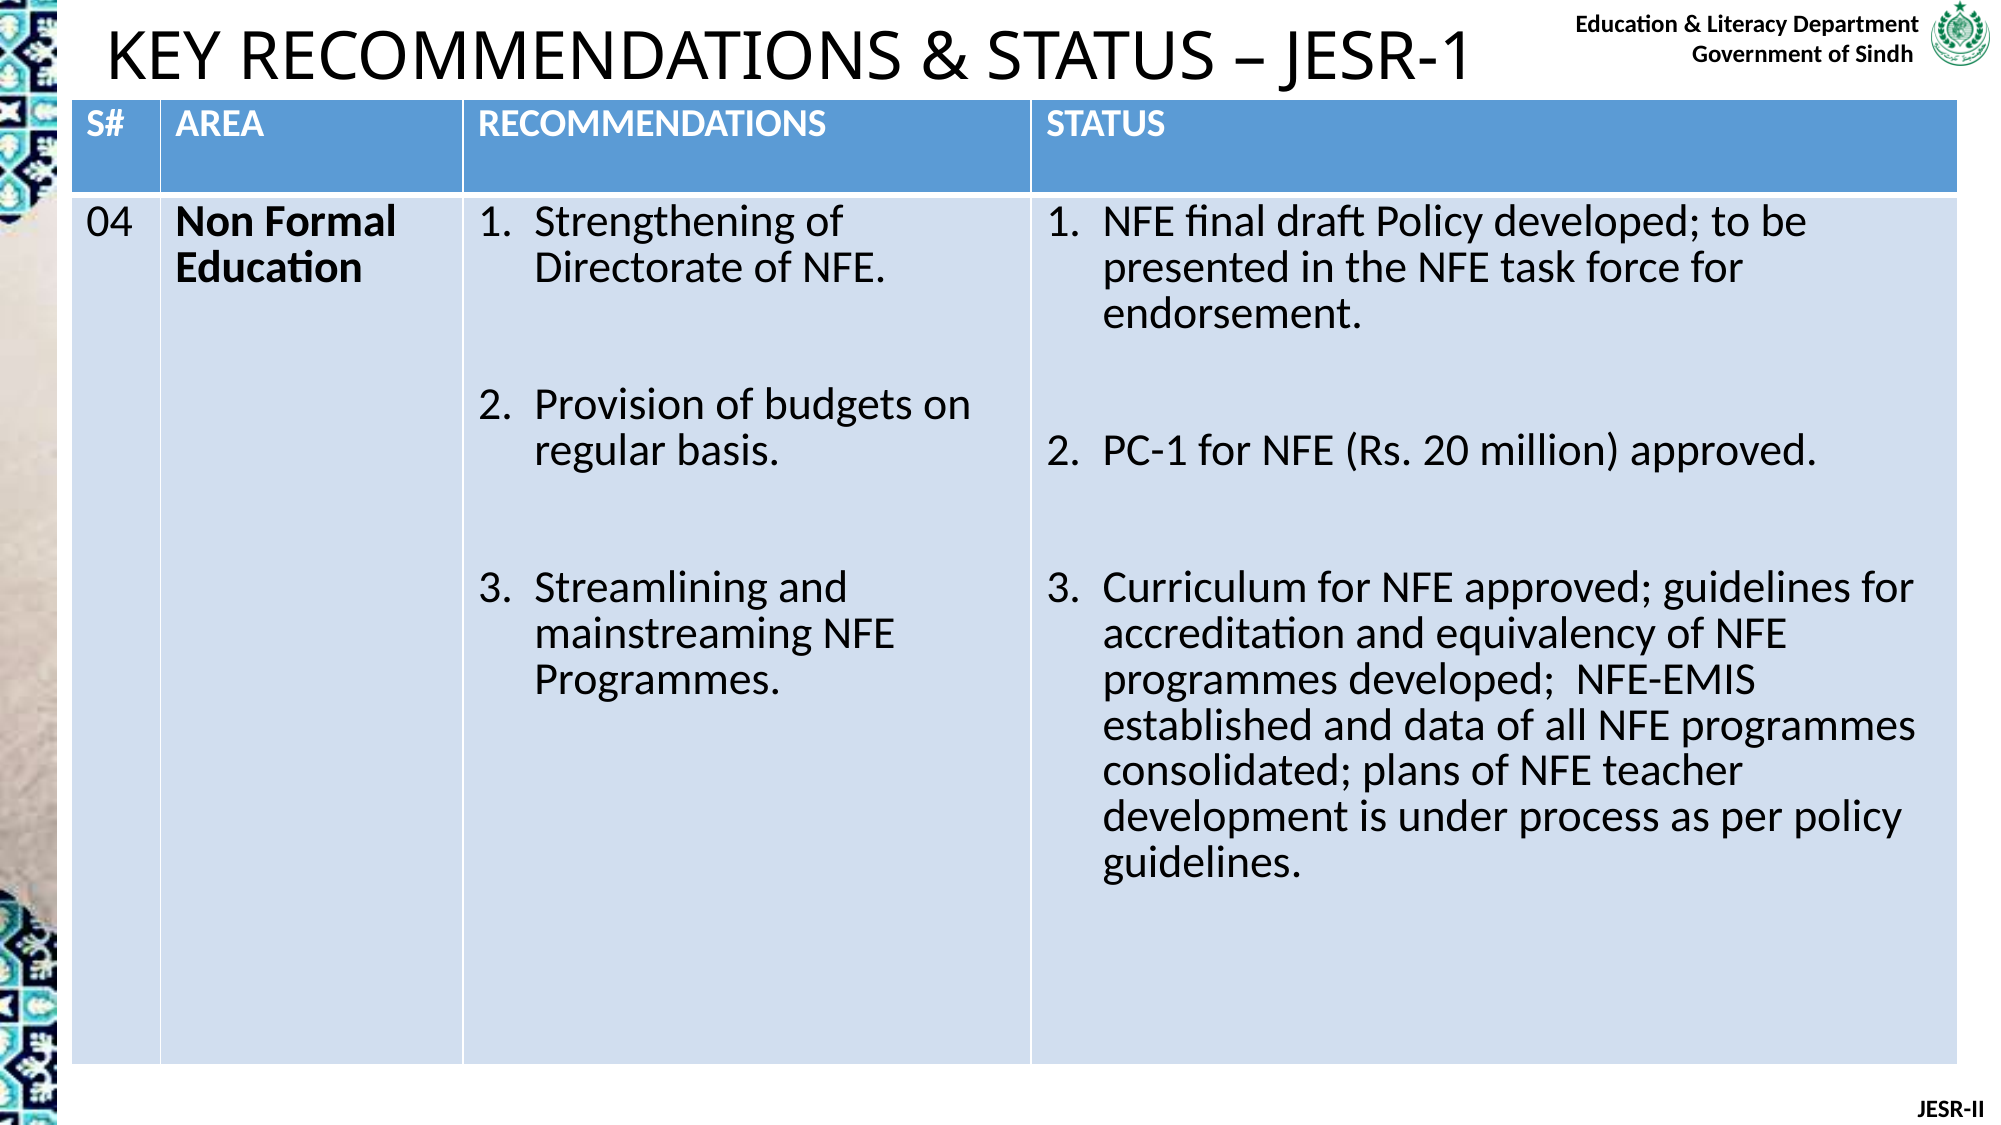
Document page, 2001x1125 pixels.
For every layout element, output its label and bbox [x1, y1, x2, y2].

text_box [0, 0, 2000, 1125]
